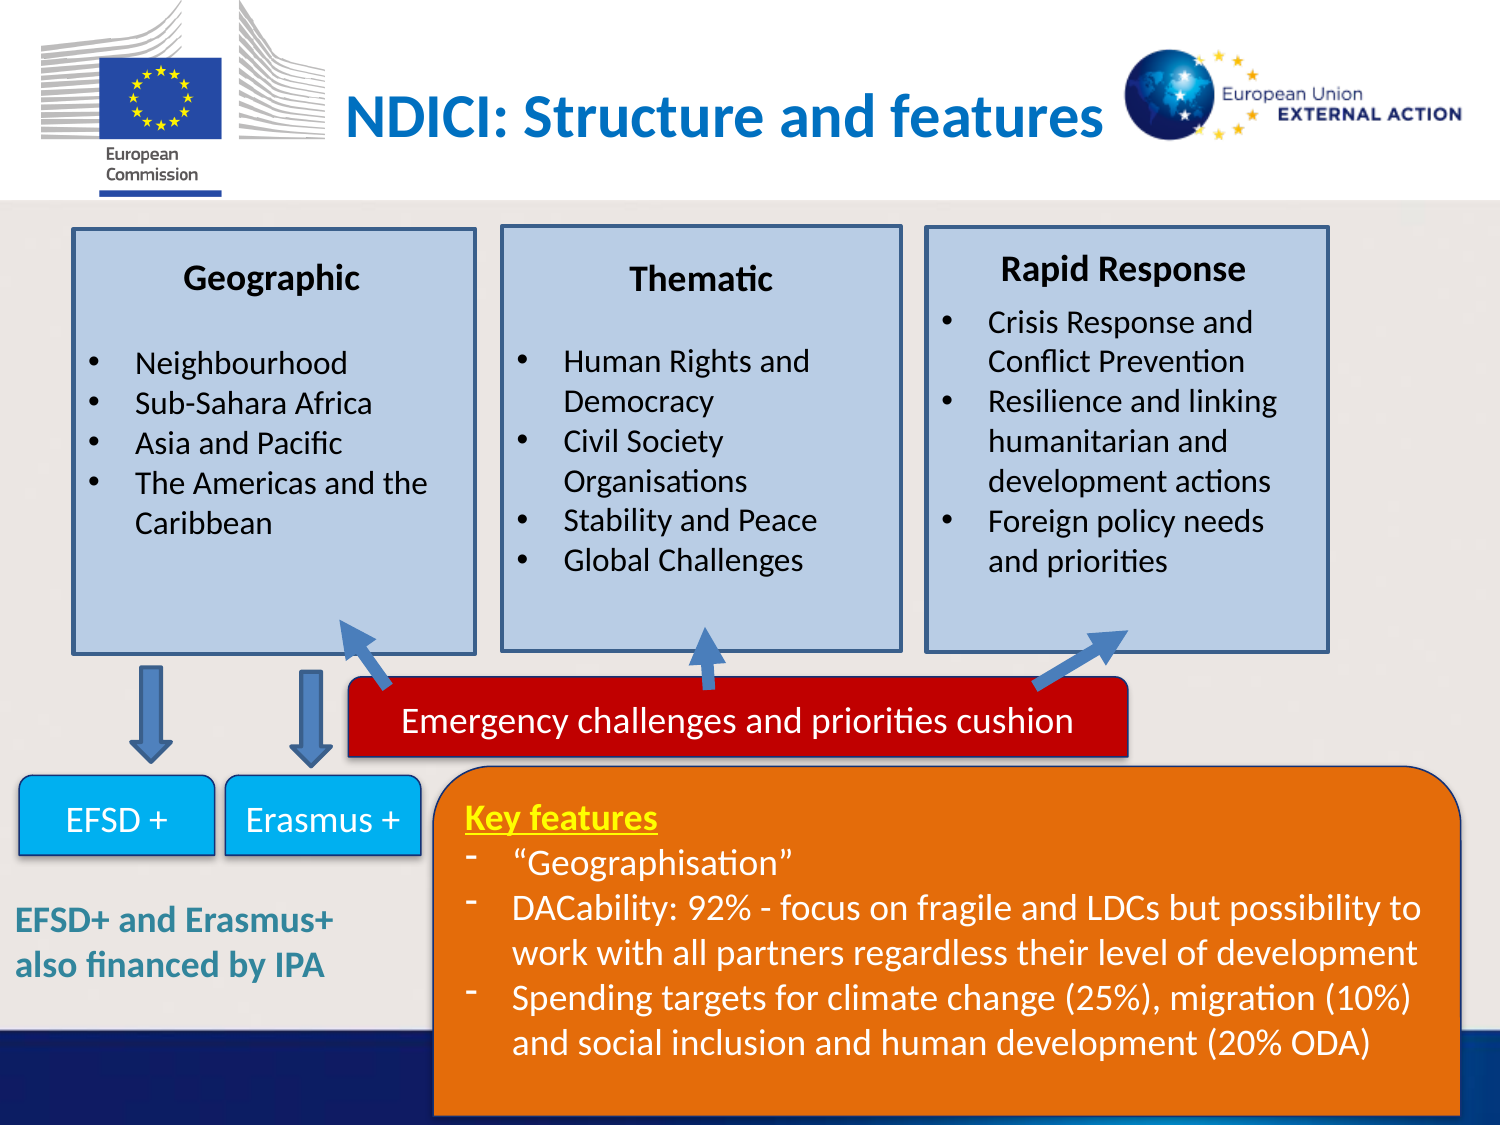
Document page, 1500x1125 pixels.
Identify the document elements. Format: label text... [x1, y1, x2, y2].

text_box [339, 619, 388, 688]
text_box Crisis Response and Conflict Prevention Resilience and linking humanitarian and development actions Foreign policy needs and priorities [924, 225, 1330, 654]
text_box [289, 669, 333, 769]
text_box Emergency challenges and priorities cushion [347, 676, 1129, 758]
text_box Rapid Response [986, 236, 1262, 296]
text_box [1034, 630, 1129, 687]
text_box Thematic Human Rights and Democracy Civil Society Organisations Stability and Peace Global Challenges [500, 224, 903, 653]
text_box [129, 665, 173, 764]
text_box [704, 626, 710, 691]
picture [41, 0, 325, 197]
text_box EFSD+ and Erasmus+ also financed by IPA [0, 887, 427, 993]
text_box EFSD + [18, 774, 216, 857]
text_box Neighbourhood Sub-Sahara Africa Asia and Pacific The Americas and the Caribbean [71, 227, 477, 656]
picture [0, 200, 1500, 1125]
text_box Geographic [168, 245, 376, 306]
title NDICI: Structure and features [75, 19, 1376, 206]
picture [0, 993, 1096, 1125]
text_box Key features “Geographisation” DACability: 92% - focus on fragile and LDCs but possibility to work with all partners regardless their level of development Spending targets for climate change (25%), migration (10%) and social inclusion and human development (20% ODA) [432, 765, 1462, 1118]
picture [1069, 17, 1489, 173]
text_box Erasmus + [224, 774, 422, 857]
